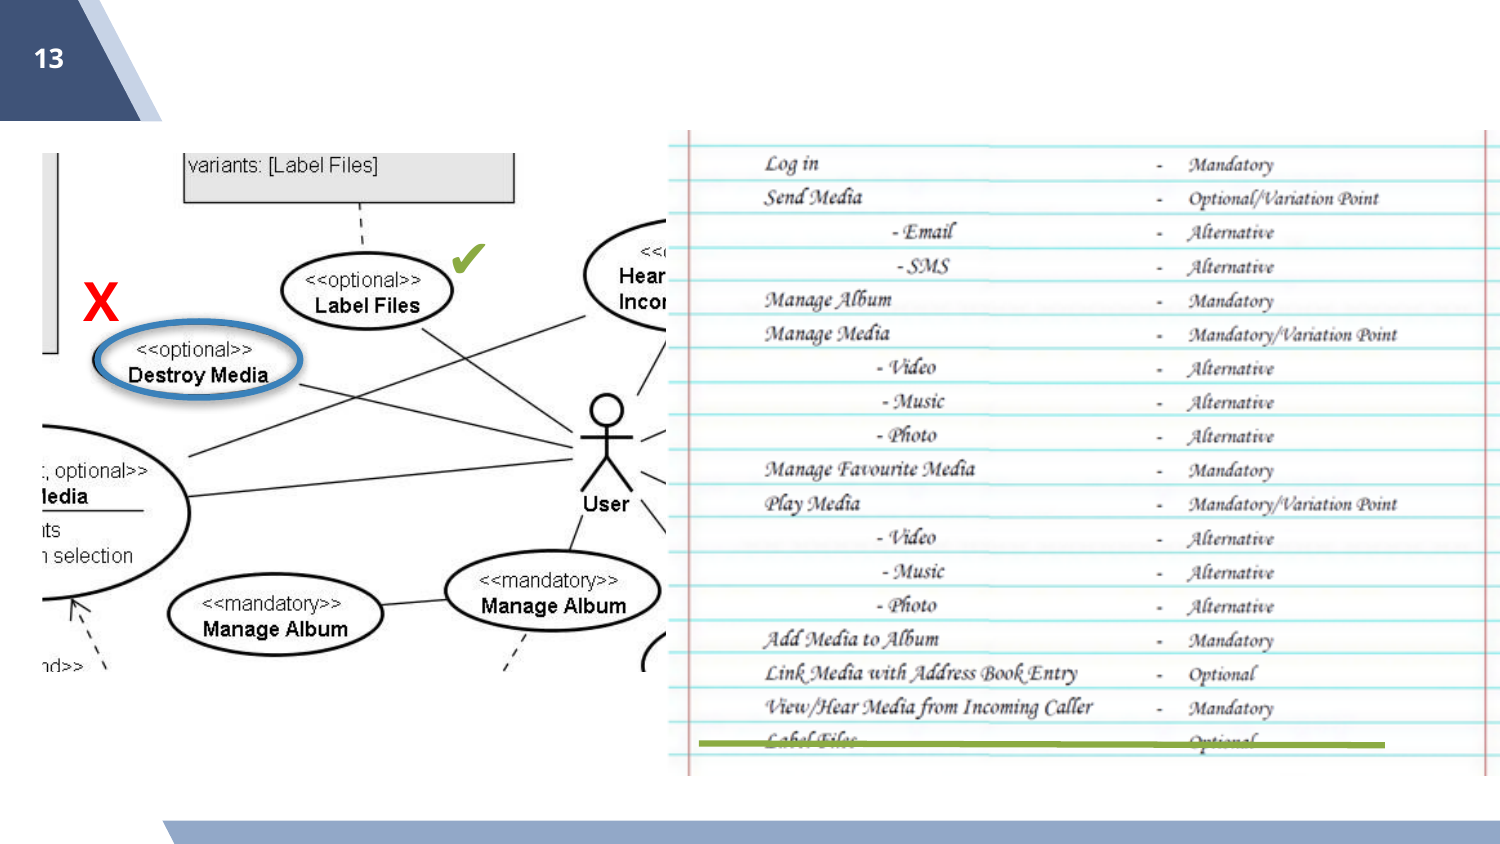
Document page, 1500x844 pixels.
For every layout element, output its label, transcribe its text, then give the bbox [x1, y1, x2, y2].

slide_number ‹#› [0, 0, 98, 121]
picture [42, 129, 1500, 776]
